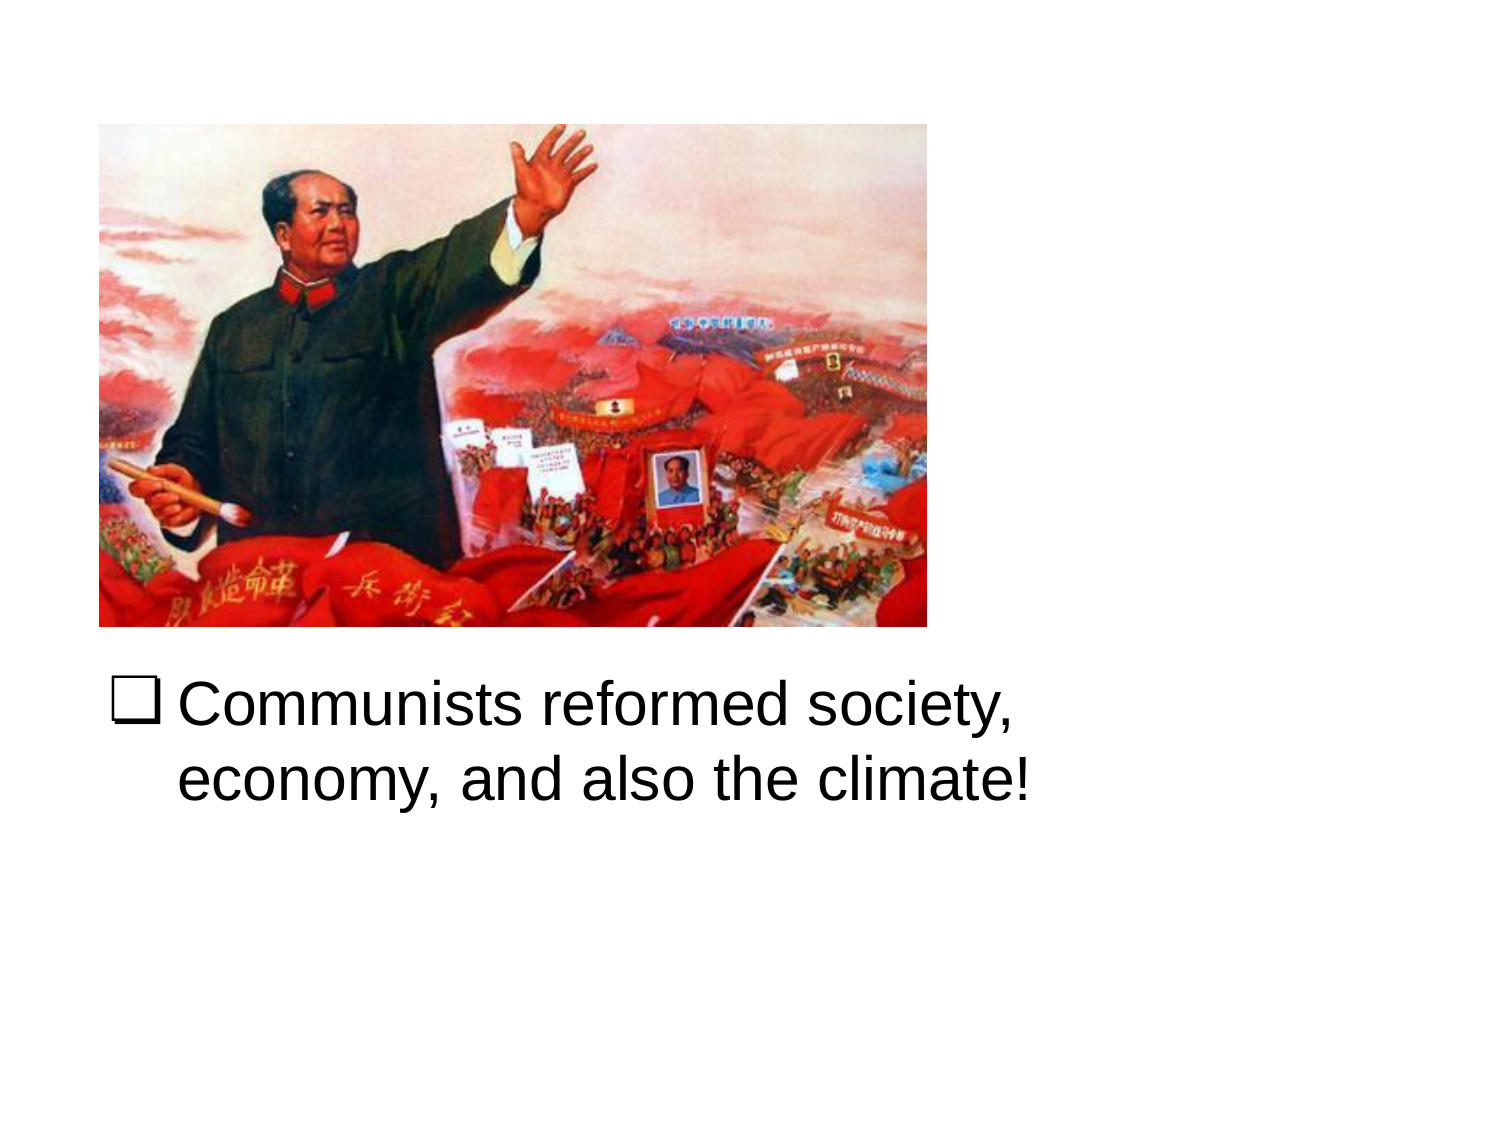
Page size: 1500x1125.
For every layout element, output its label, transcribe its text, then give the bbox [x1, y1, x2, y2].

picture [99, 123, 928, 627]
list Communists reformed society, economy, and also the climate! [87, 647, 1208, 949]
